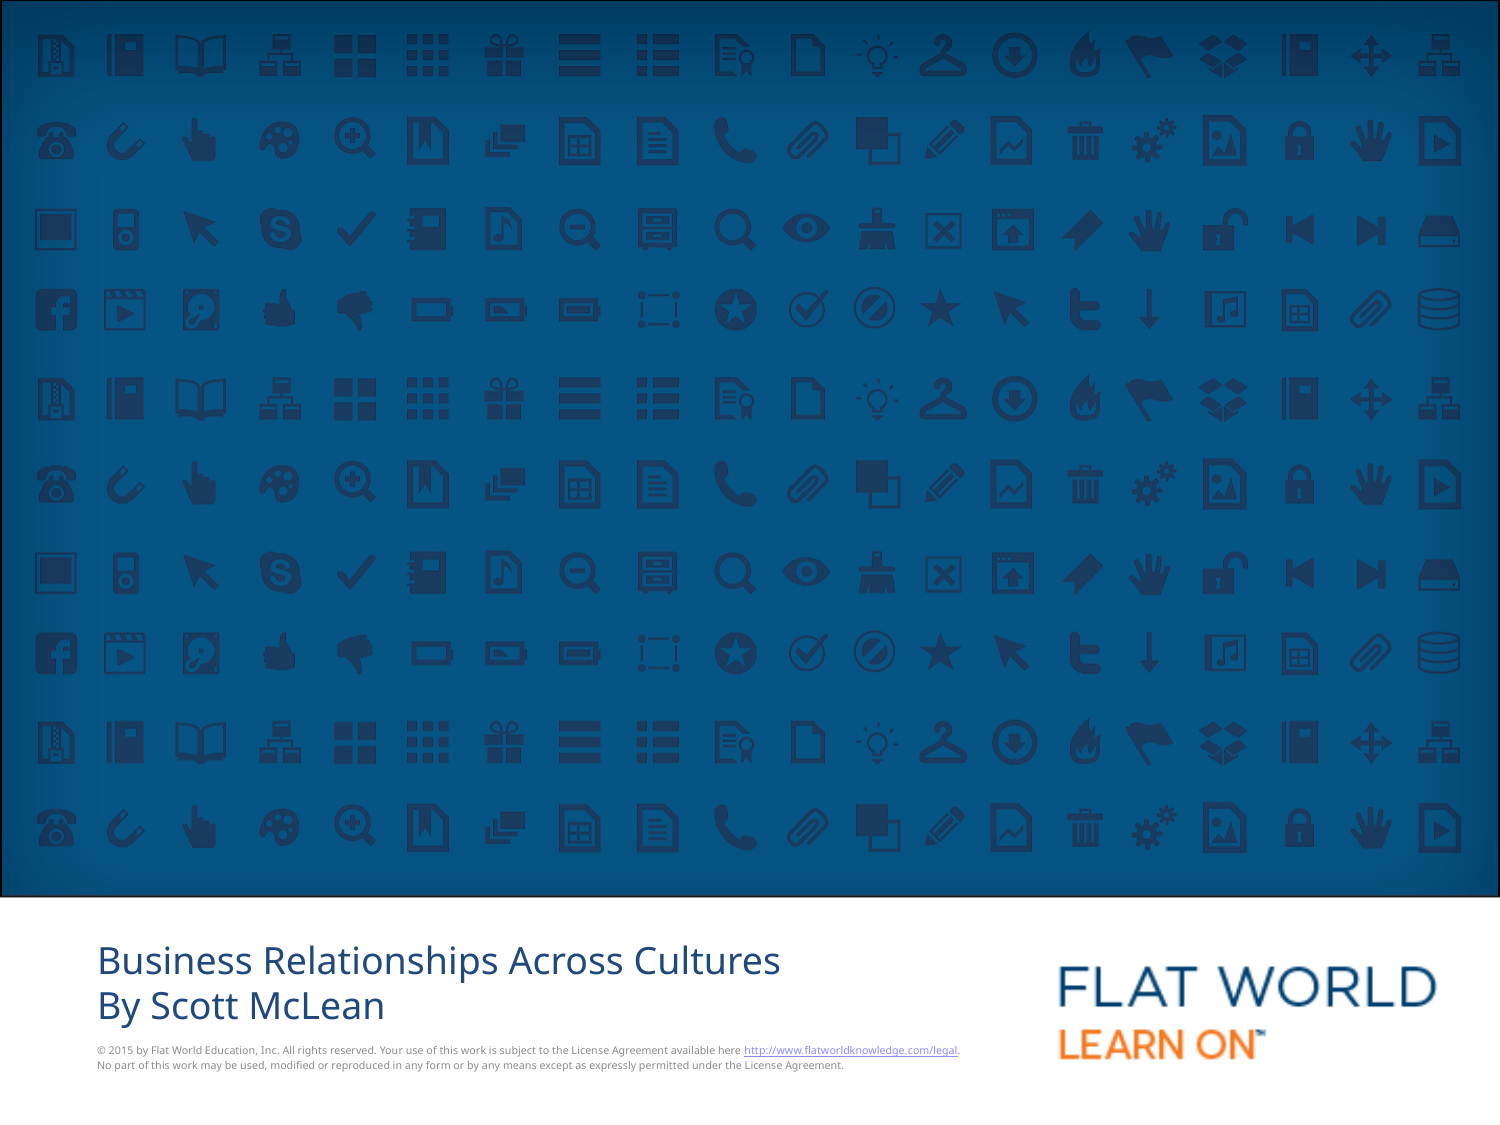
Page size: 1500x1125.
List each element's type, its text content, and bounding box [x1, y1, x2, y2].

picture [0, 0, 1500, 1125]
title Business Relationships Across Cultures By Scott McLean [82, 931, 987, 1033]
subtitle © 2015 by Flat World Education, Inc. All rights reserved. Your use of this work is subject to the License Agreement available here http://www.flatworldknowledge.com/legal. No part of this work may be used, modified or reproduced in any form or by any means except as expressly permitted under the License Agreement. [82, 1036, 987, 1088]
